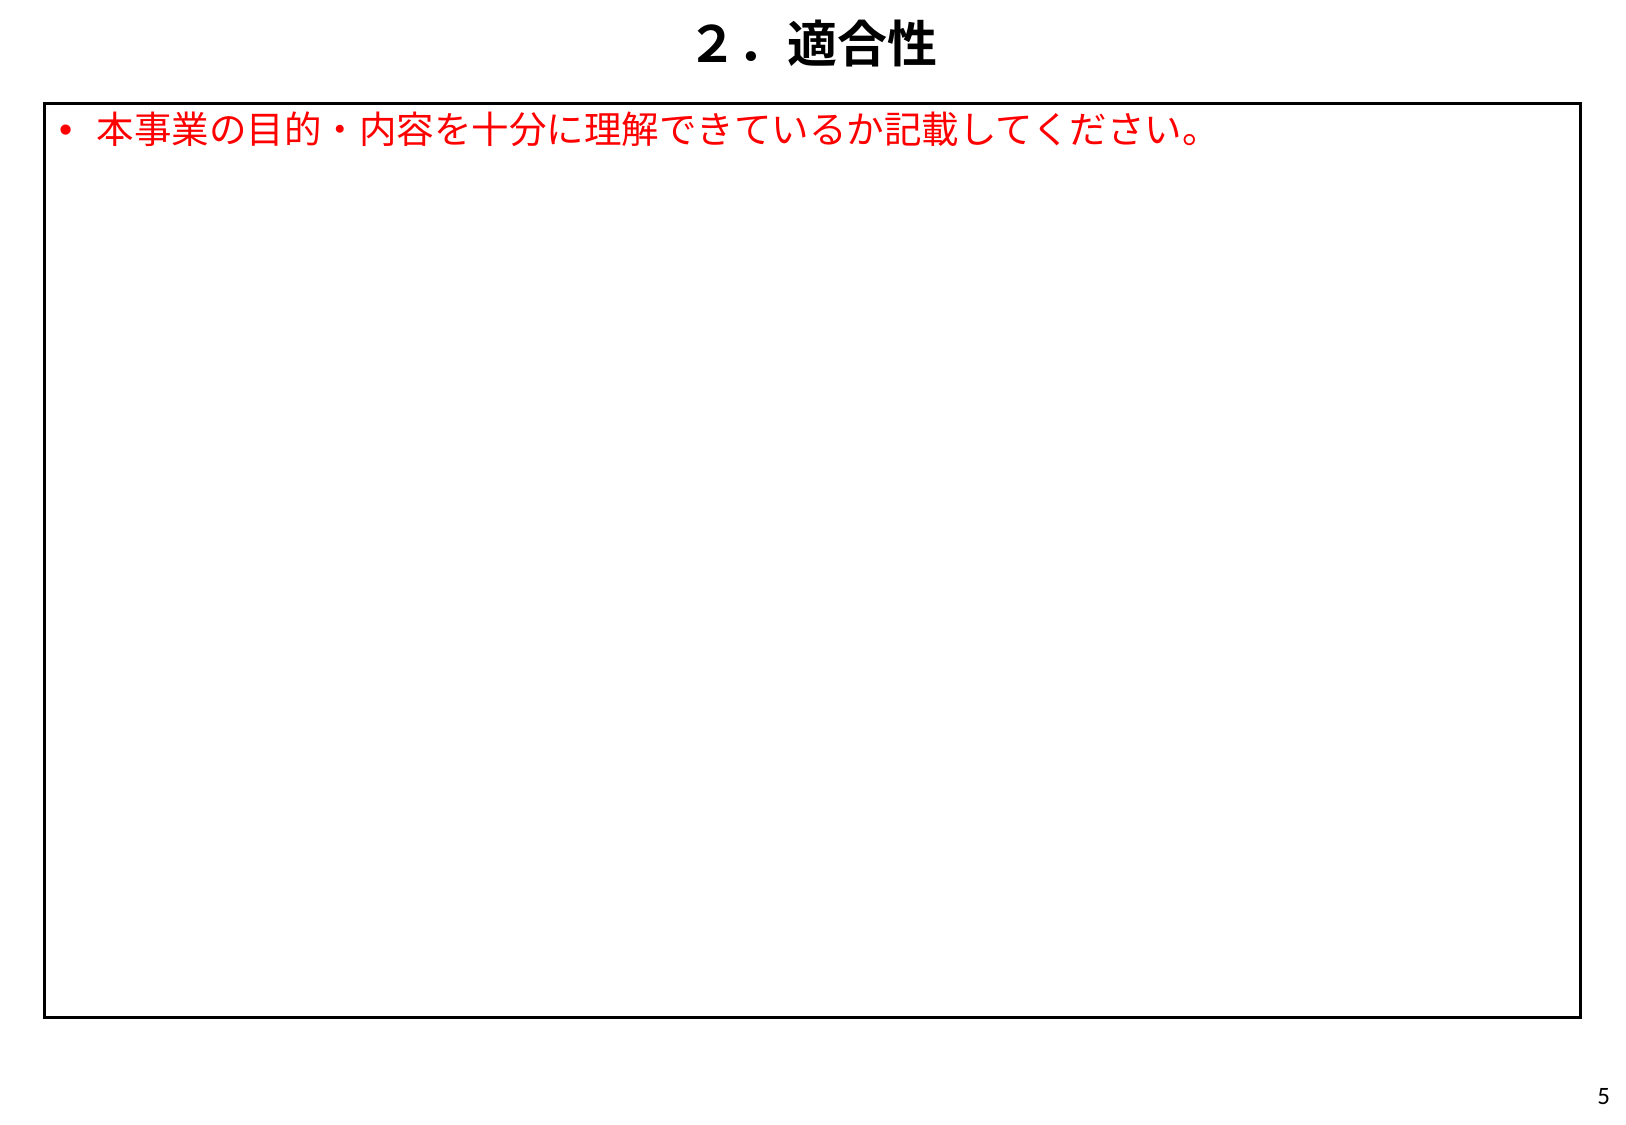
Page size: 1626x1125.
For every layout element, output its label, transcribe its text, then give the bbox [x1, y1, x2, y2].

list 本事業の目的・内容を十分に理解できているか記載してください。 [44, 103, 1581, 1018]
title ２．適合性 [0, 0, 1625, 93]
slide_number 4 [1259, 1065, 1625, 1125]
